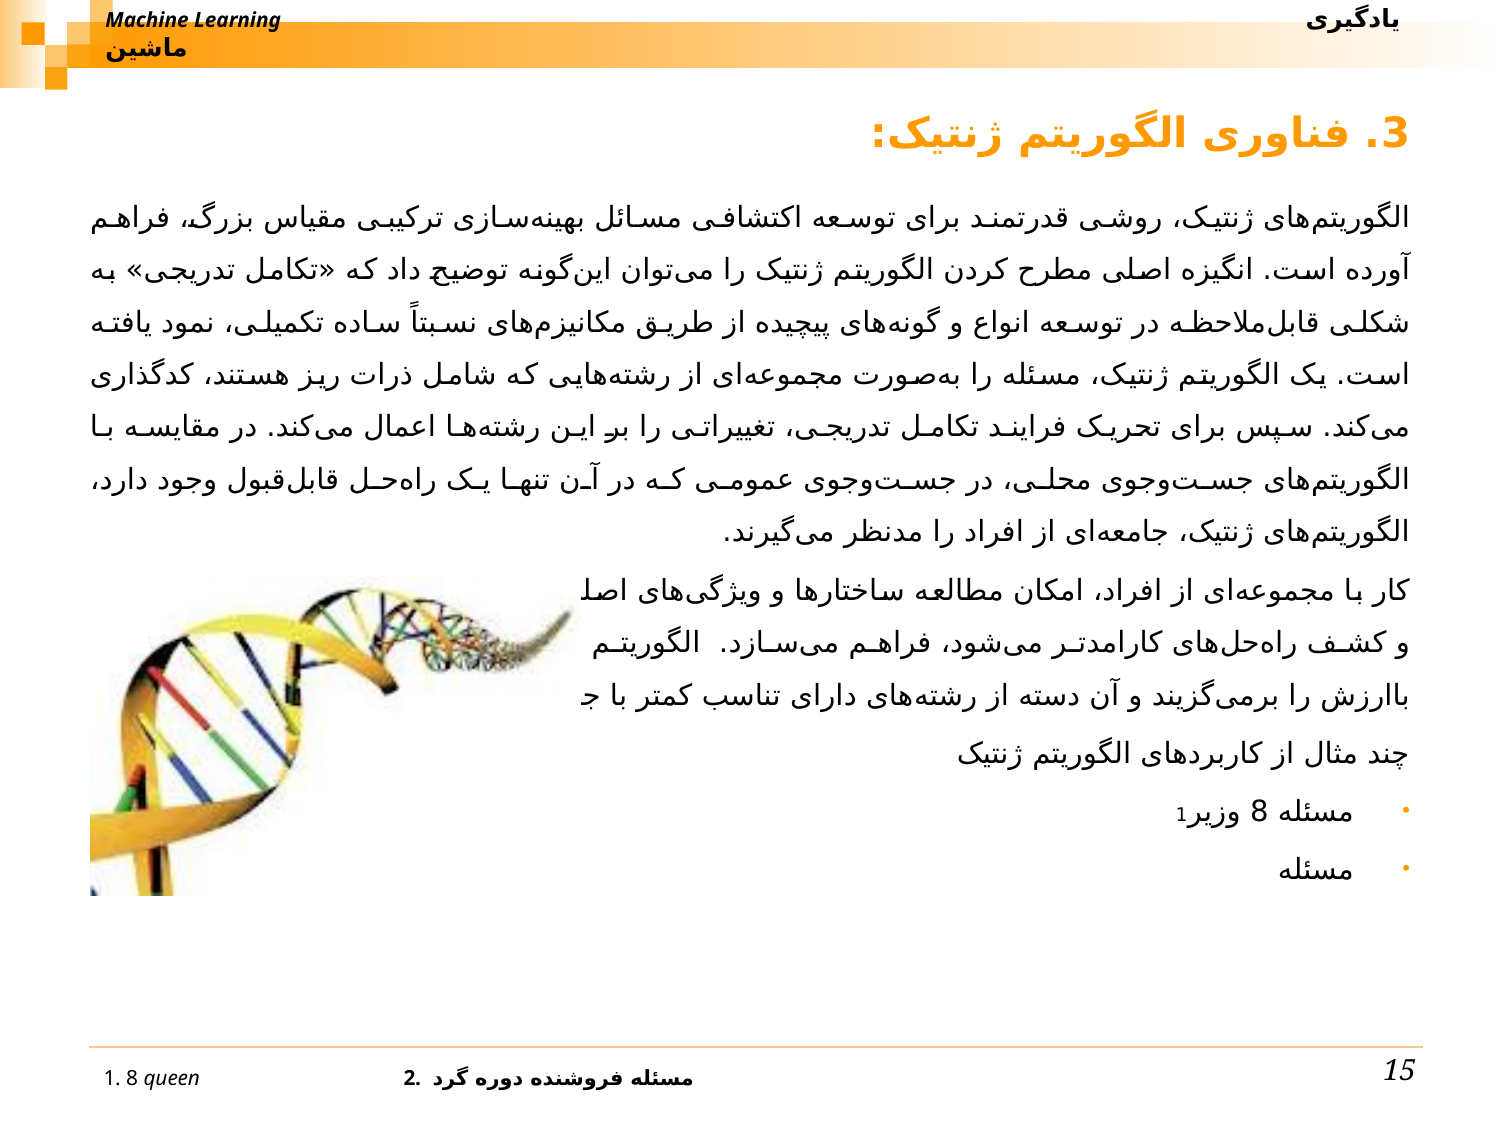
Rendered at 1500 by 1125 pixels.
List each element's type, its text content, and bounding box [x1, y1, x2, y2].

text_box 3. فناوری الگوریتم ژنتیک: [74, 89, 1425, 173]
picture [90, 575, 582, 896]
slide_number 15 [1080, 1023, 1431, 1099]
text_box Machine Learning یادگیری ماشین [90, 22, 1471, 70]
footer 1. 8 queen 2. مسئله فروشنده دوره گرد [88, 1053, 1424, 1098]
